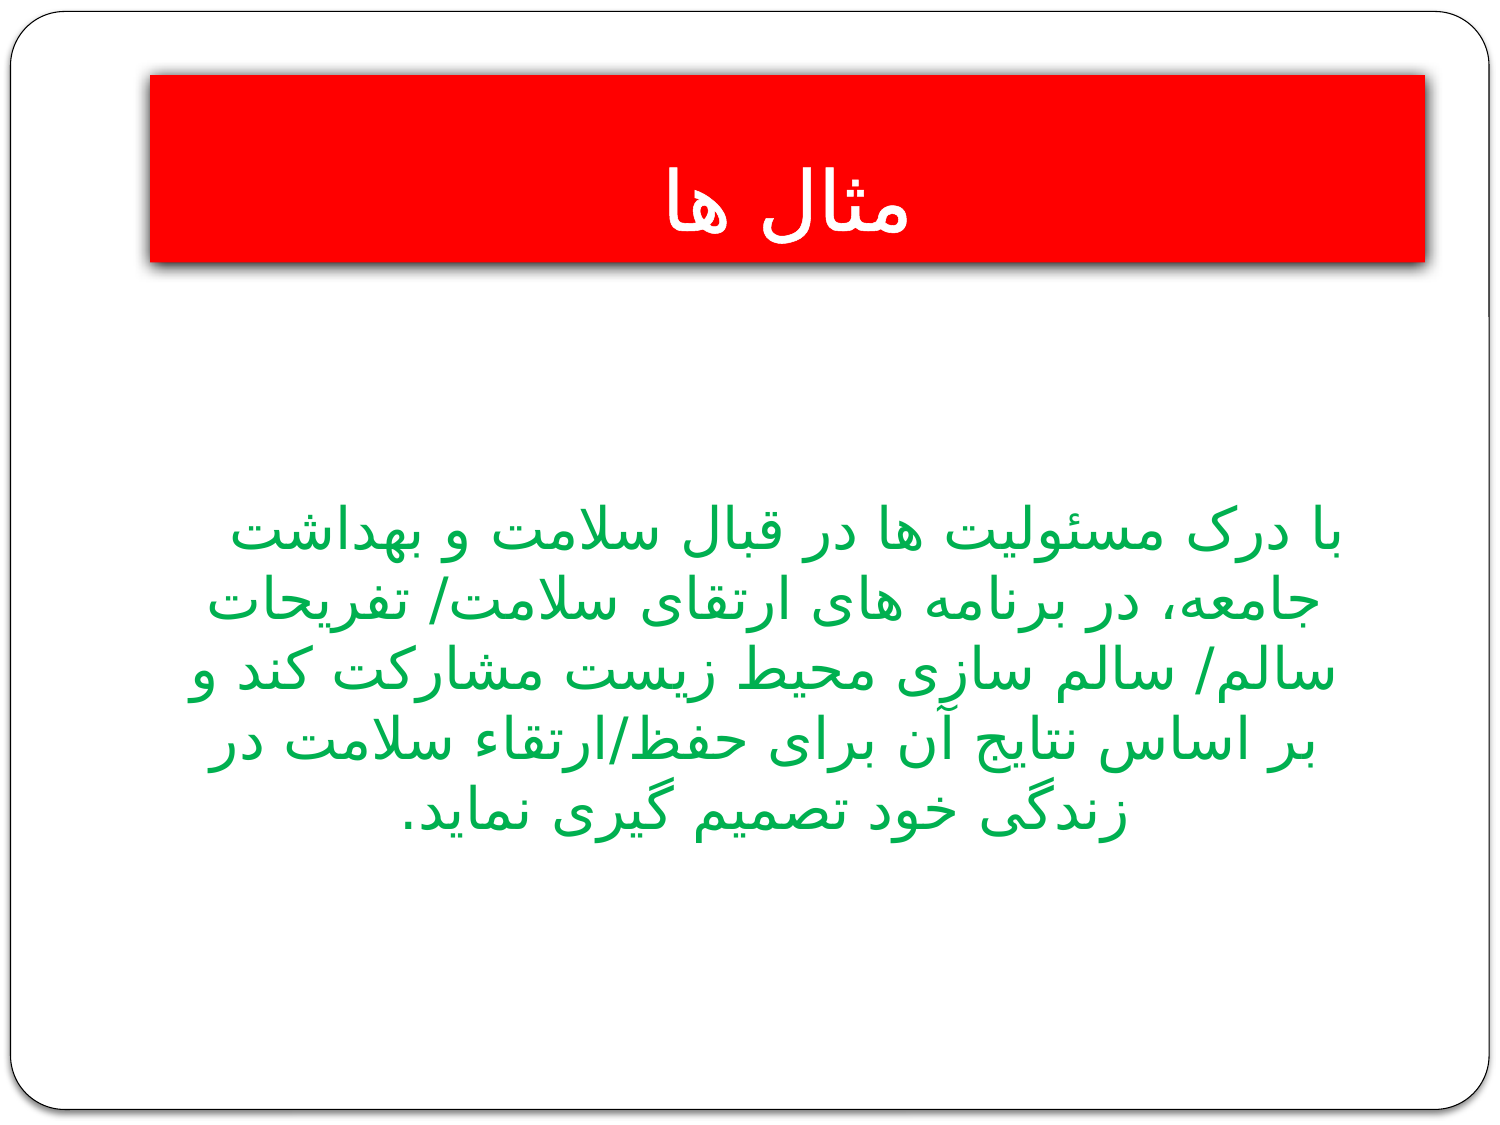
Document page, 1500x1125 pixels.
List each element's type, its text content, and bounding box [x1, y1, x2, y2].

list با درک مسئولیت ها در قبال سلامت و بهداشت جامعه، در برنامه های ارتقای سلامت/ تفریحات سالم/ سالم سازی محیط زیست مشارکت ‏کند و بر اساس نتایج آن برای حفظ/ارتقاء سلامت در زندگی خود تصمیم گیری نماید. [150, 237, 1425, 988]
title مثال ها [150, 75, 1425, 237]
